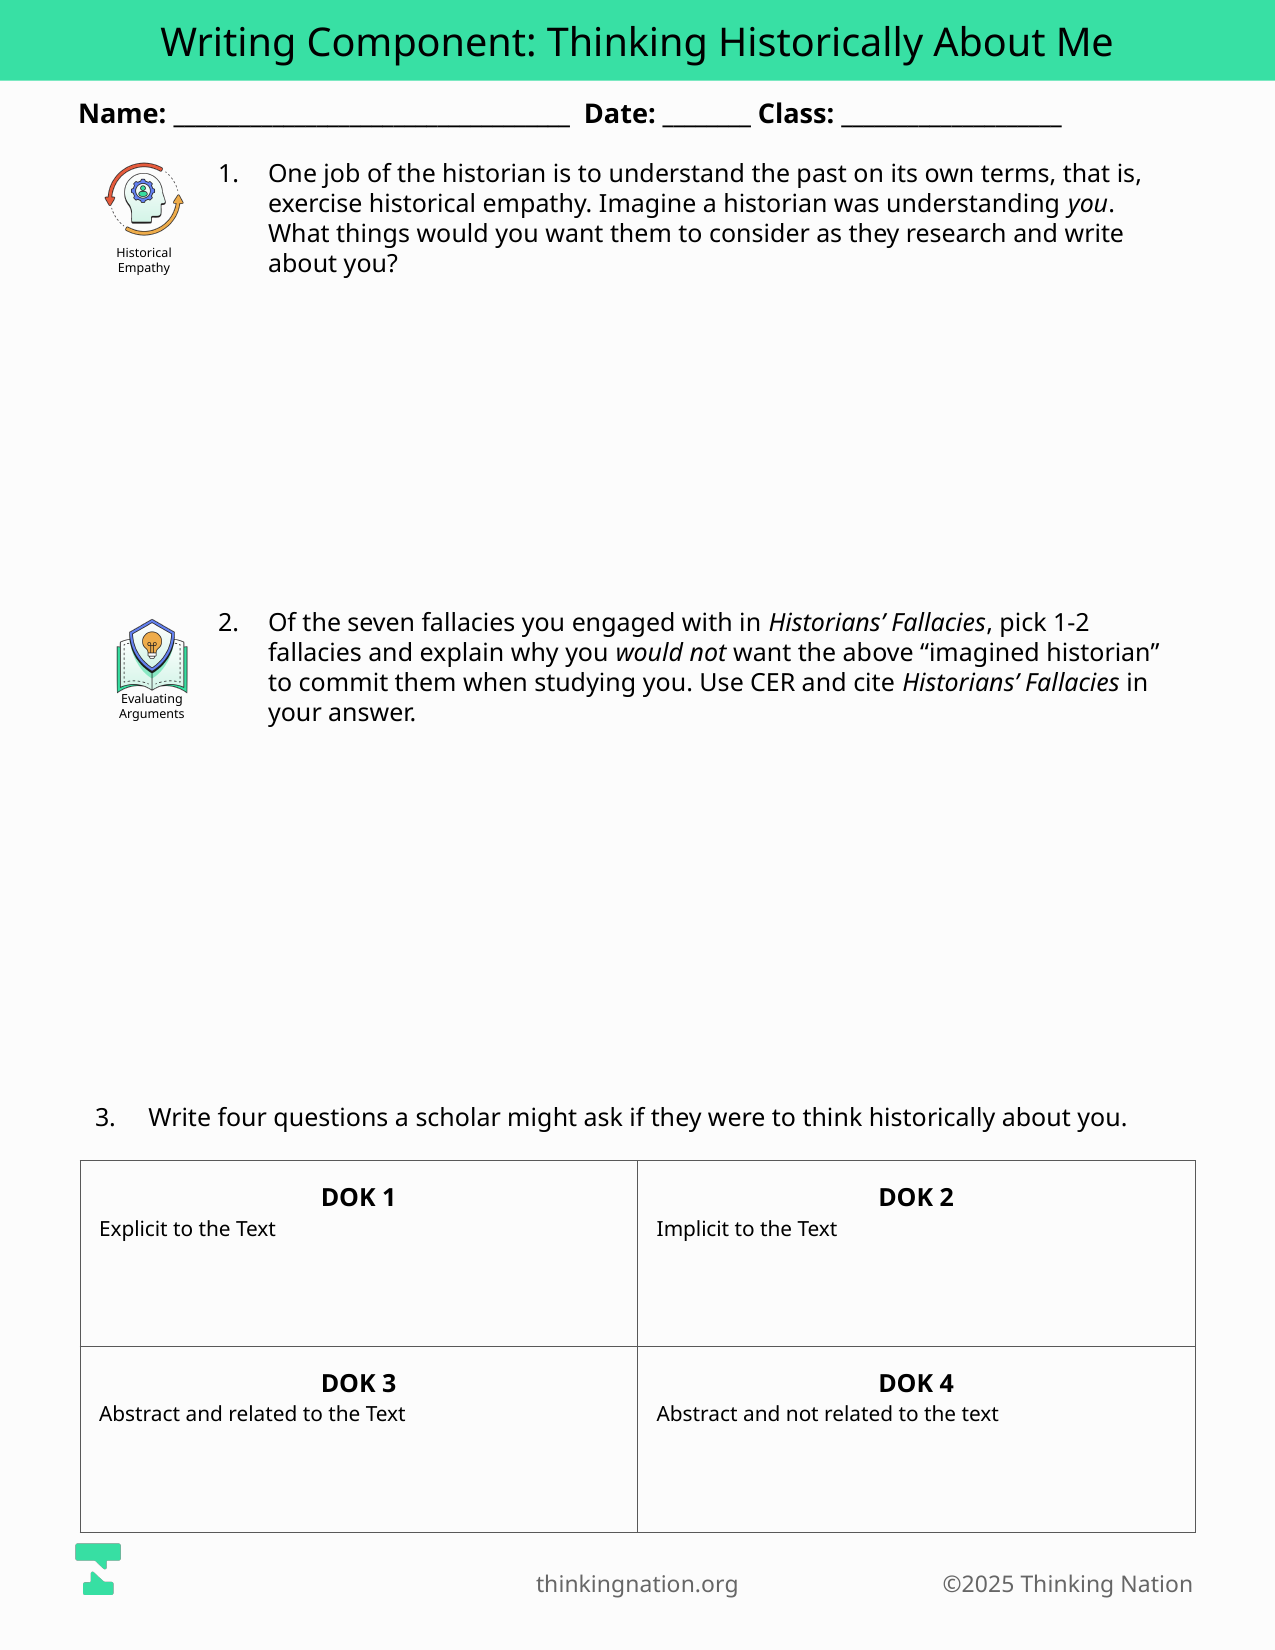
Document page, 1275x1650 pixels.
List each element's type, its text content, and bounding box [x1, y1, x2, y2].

table_header DOK 2 Implicit to the Text [638, 1161, 1195, 1346]
text_box Historical Empathy [98, 252, 190, 274]
picture [98, 153, 190, 245]
table_header DOK 1 Explicit to the Text [81, 1161, 637, 1346]
table_cell DOK 3 Abstract and related to the Text [81, 1347, 637, 1532]
text_box Evaluating Arguments [98, 676, 206, 720]
text_box thinkingnation.org [486, 1553, 789, 1605]
text_box Writing Component: Thinking Historically About Me [0, 0, 1275, 81]
text_box ©2025 Thinking Nation [907, 1553, 1210, 1605]
picture [62, 1533, 134, 1605]
picture [106, 610, 198, 702]
table_cell DOK 4 Abstract and not related to the text [638, 1347, 1195, 1532]
text_box One job of the historian is to understand the past on its own terms, that is, exercise historical empathy. Imagine a historian was understanding you. What things would you want them to consider as they research and write about you? Of the seven fallacies you engaged with in Historians’ Fallacies, pick 1-2 fallacies and explain why you would not want the above “imagined historian” to commit them when studying you. Use CER and cite Historians’ Fallacies in your answer. [178, 143, 1195, 772]
text_box 3. Write four questions a scholar might ask if they were to think historically about you. [80, 1086, 1195, 1147]
text_box Name: ____________________________________ Date: ________ Class: ____________________ [62, 80, 1213, 143]
